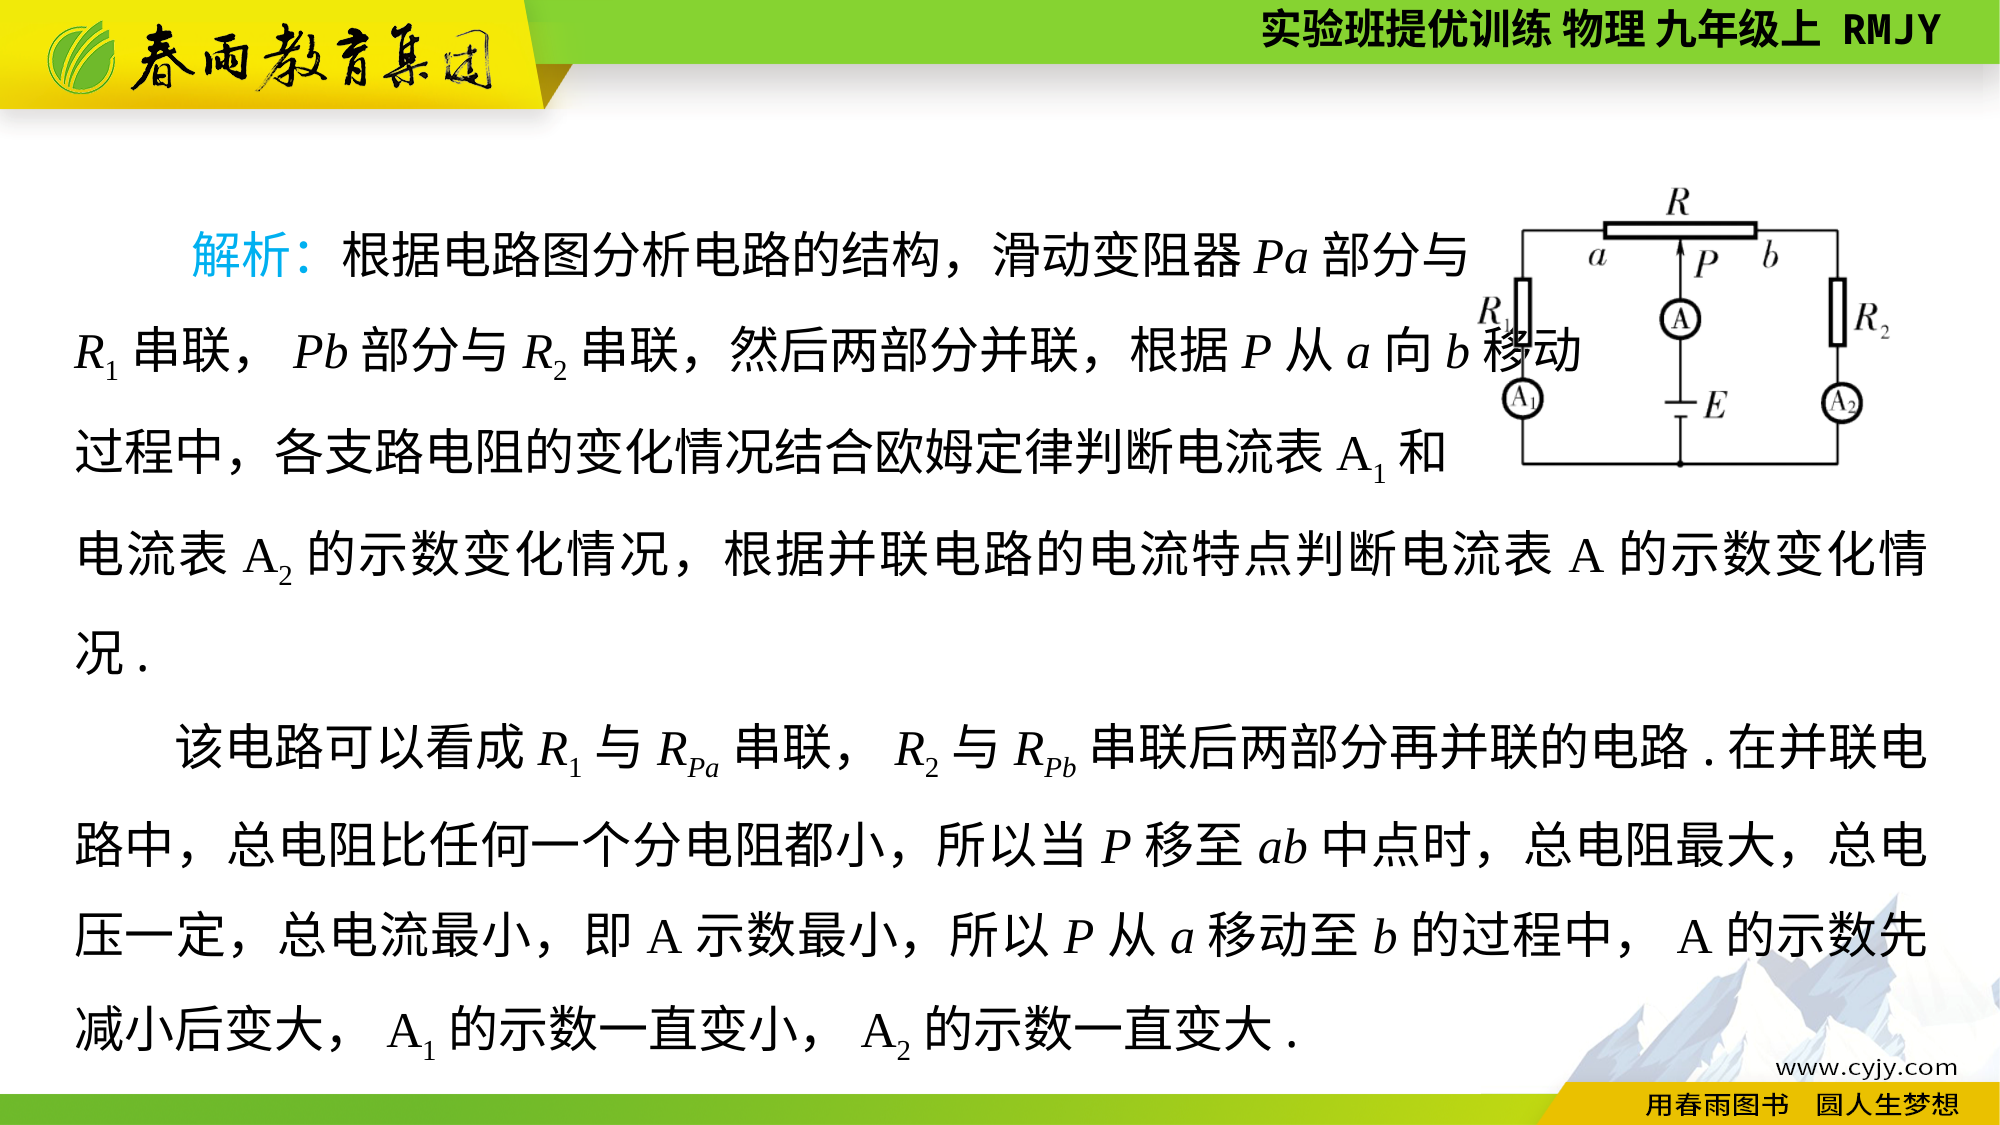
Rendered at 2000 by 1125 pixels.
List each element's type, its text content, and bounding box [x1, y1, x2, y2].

picture [0, 0, 2000, 1125]
list 解析：根据电路图分析电路的结构，滑动变阻器Pa部分与 R1串联，Pb部分与R2串联，然后两部分并联，根据P从a向b移动 过程中，各支路电阻的变化情况结合欧姆定律判断电流表A1和 电流表A2的示数变化情况，根据并联电路的电流特点判断电流表A的示数变化情况. 该电路可以看成R1与RPa串联，R2与RPb串联后两部分再并联的电路.在并联电路中，总电阻比任何一个分电阻都小，所以当P移至ab中点时，总电阻最大，总电压一定，总电流最小，即A示数最小，所以P从a移动至b的过程中，A的示数先减小后变大，A1的示数一直变小，A2的示数一直变大. [59, 186, 1944, 929]
